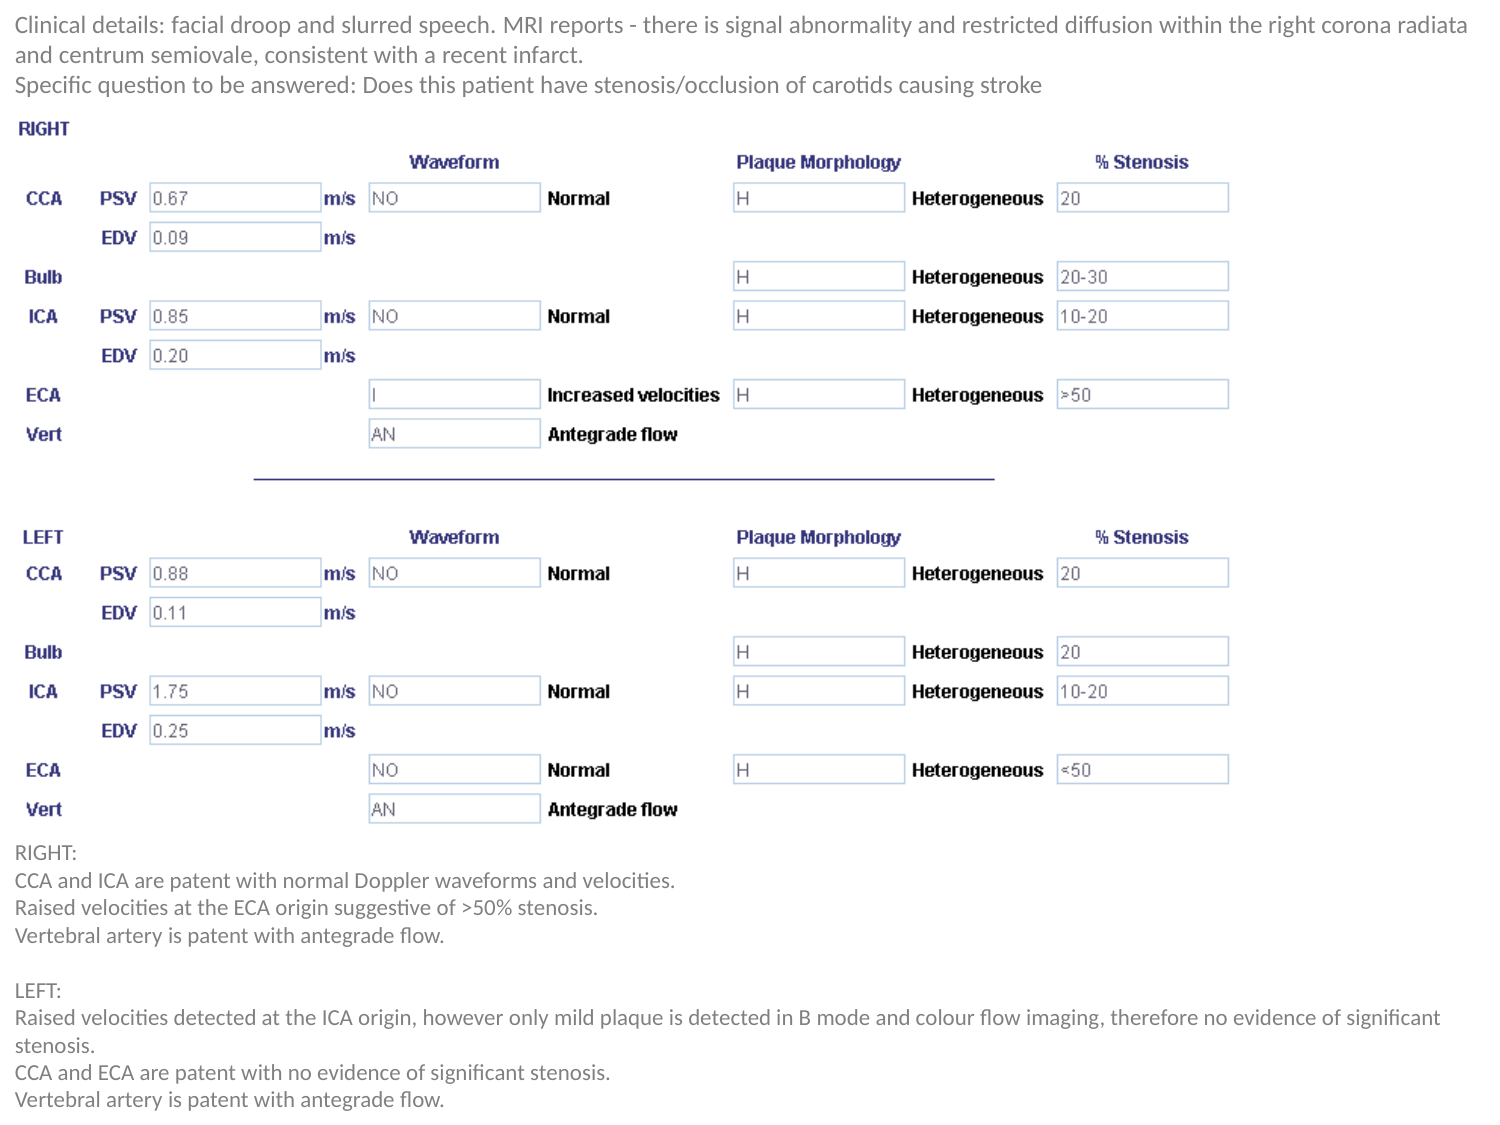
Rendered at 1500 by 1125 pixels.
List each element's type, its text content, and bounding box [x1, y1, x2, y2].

text_box Clinical details: facial droop and slurred speech. MRI reports - there is signal abnormality and restricted diffusion within the right corona radiata and centrum semiovale, consistent with a recent infarct. Specific question to be answered: Does this patient have stenosis/occlusion of carotids causing stroke [0, 1, 1500, 107]
picture [12, 116, 1243, 840]
text_box RIGHT: CCA and ICA are patent with normal Doppler waveforms and velocities. Raised velocities at the ECA origin suggestive of >50% stenosis. Vertebral artery is patent with antegrade flow. LEFT: Raised velocities detected at the ICA origin, however only mild plaque is detected in B mode and colour flow imaging, therefore no evidence of significant stenosis. CCA and ECA are patent with no evidence of significant stenosis. Vertebral artery is patent with antegrade flow. [0, 830, 1493, 1120]
